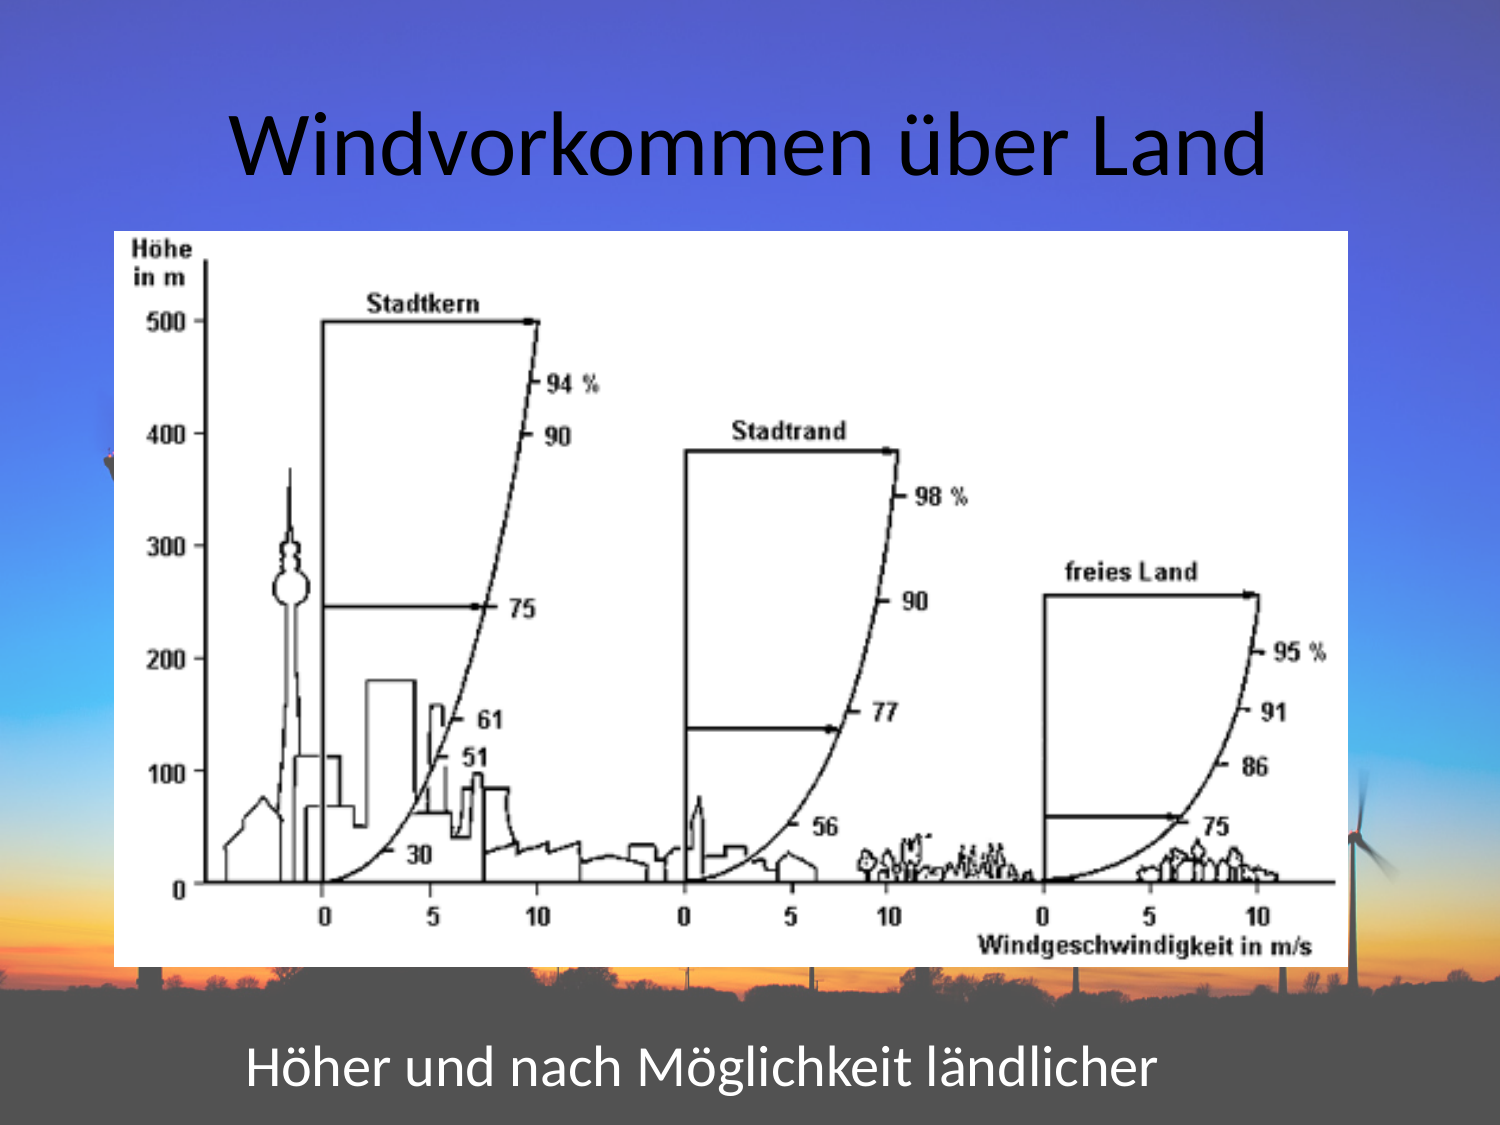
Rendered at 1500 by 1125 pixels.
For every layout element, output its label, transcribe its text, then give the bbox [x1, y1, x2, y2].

picture [114, 231, 1348, 967]
title Windvorkommen über Land [75, 45, 1425, 233]
text_box Höher und nach Möglichkeit ländlicher [230, 1021, 1397, 1106]
